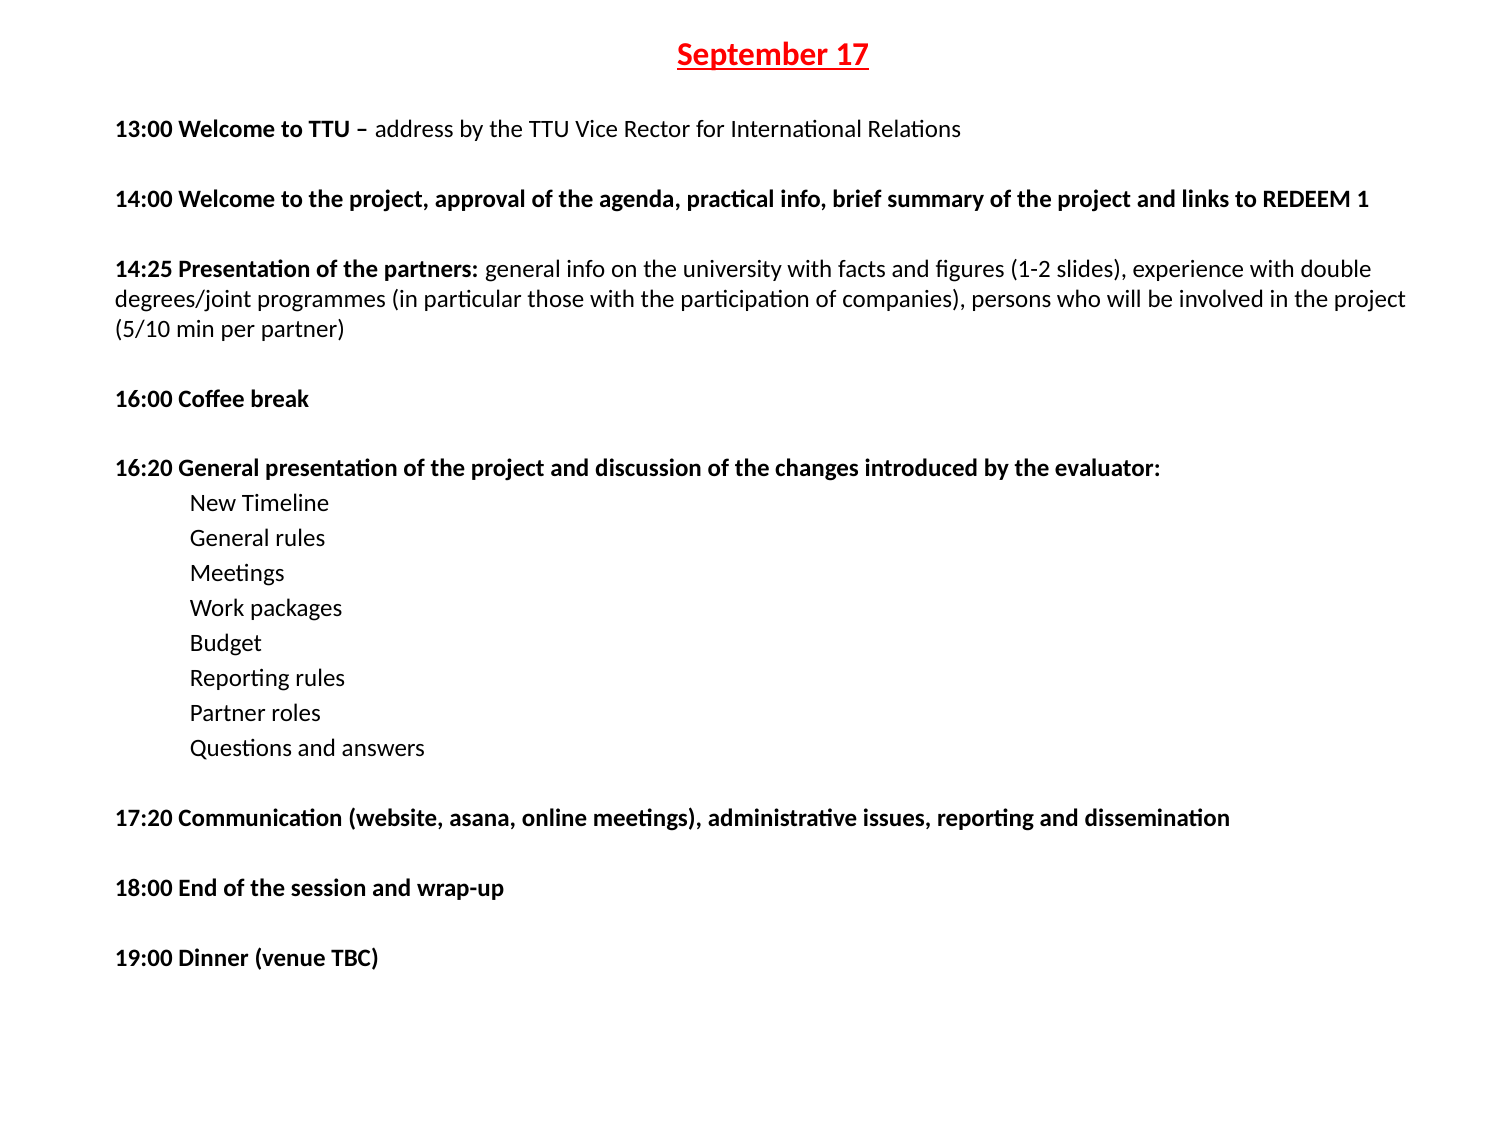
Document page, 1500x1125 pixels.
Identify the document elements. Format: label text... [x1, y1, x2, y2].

list September 17 13:00 Welcome to TTU – address by the TTU Vice Rector for International Relations 14:00 Welcome to the project, approval of the agenda, practical info, brief summary of the project and links to REDEEM 1 14:25 Presentation of the partners: general info on the university with facts and figures (1-2 slides), experience with double degrees/joint programmes (in particular those with the participation of companies), persons who will be involved in the project (5/10 min per partner) 16:00 Coffee break 16:20 General presentation of the project and discussion of the changes introduced by the evaluator: New Timeline General rules Meetings Work packages Budget Reporting rules Partner roles Questions and answers 17:20 Communication (website, asana, online meetings), administrative issues, reporting and dissemination 18:00 End of the session and wrap-up 19:00 Dinner (venue TBC) [99, 24, 1447, 810]
